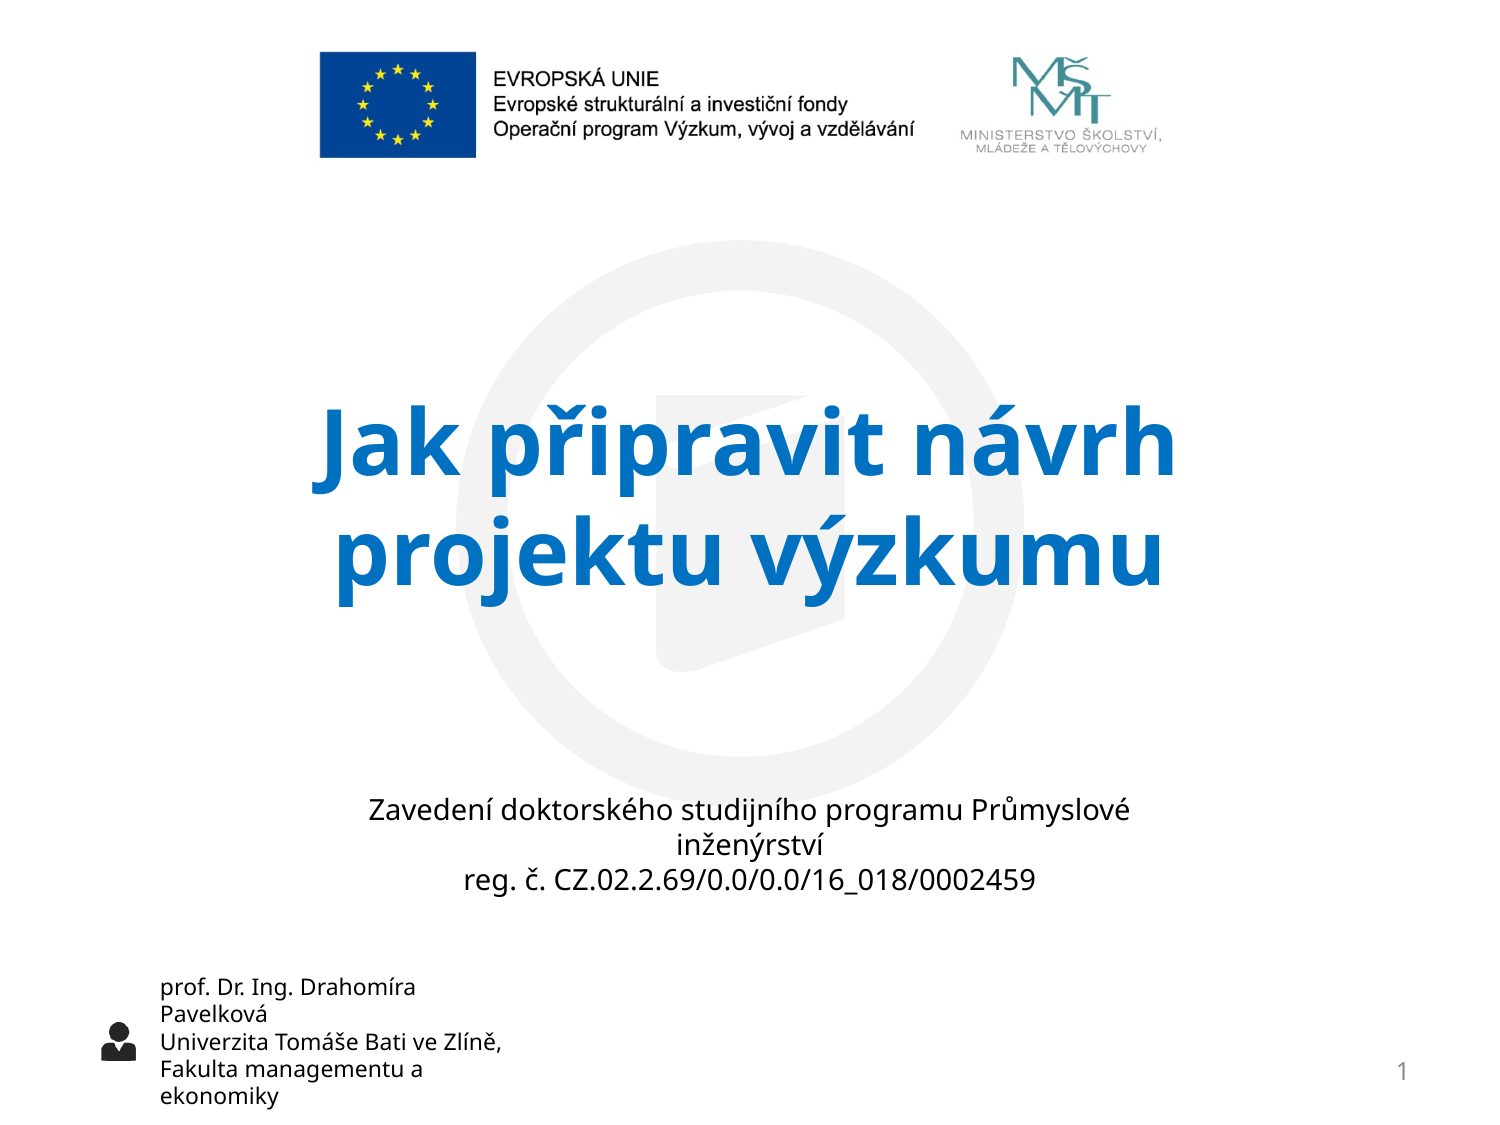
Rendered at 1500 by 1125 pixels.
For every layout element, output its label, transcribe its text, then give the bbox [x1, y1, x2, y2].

picture [267, 0, 1213, 210]
text_box Zavedení doktorského studijního programu Průmyslové inženýrství reg. č. CZ.02.2.69/0.0/0.0/16_018/0002459 [277, 783, 1223, 904]
title Jak připravit návrh projektu výzkumu [112, 373, 451, 615]
title Jak připravit návrh projektu výzkumu [1028, 373, 1388, 615]
picture [101, 1021, 136, 1062]
slide_number 1 [1074, 1042, 1425, 1103]
picture [456, 239, 1024, 808]
footer prof. Dr. Ing. Drahomíra Pavelková Univerzita Tomáše Bati ve Zlíně, Fakulta managementu a ekonomiky [145, 999, 526, 1083]
